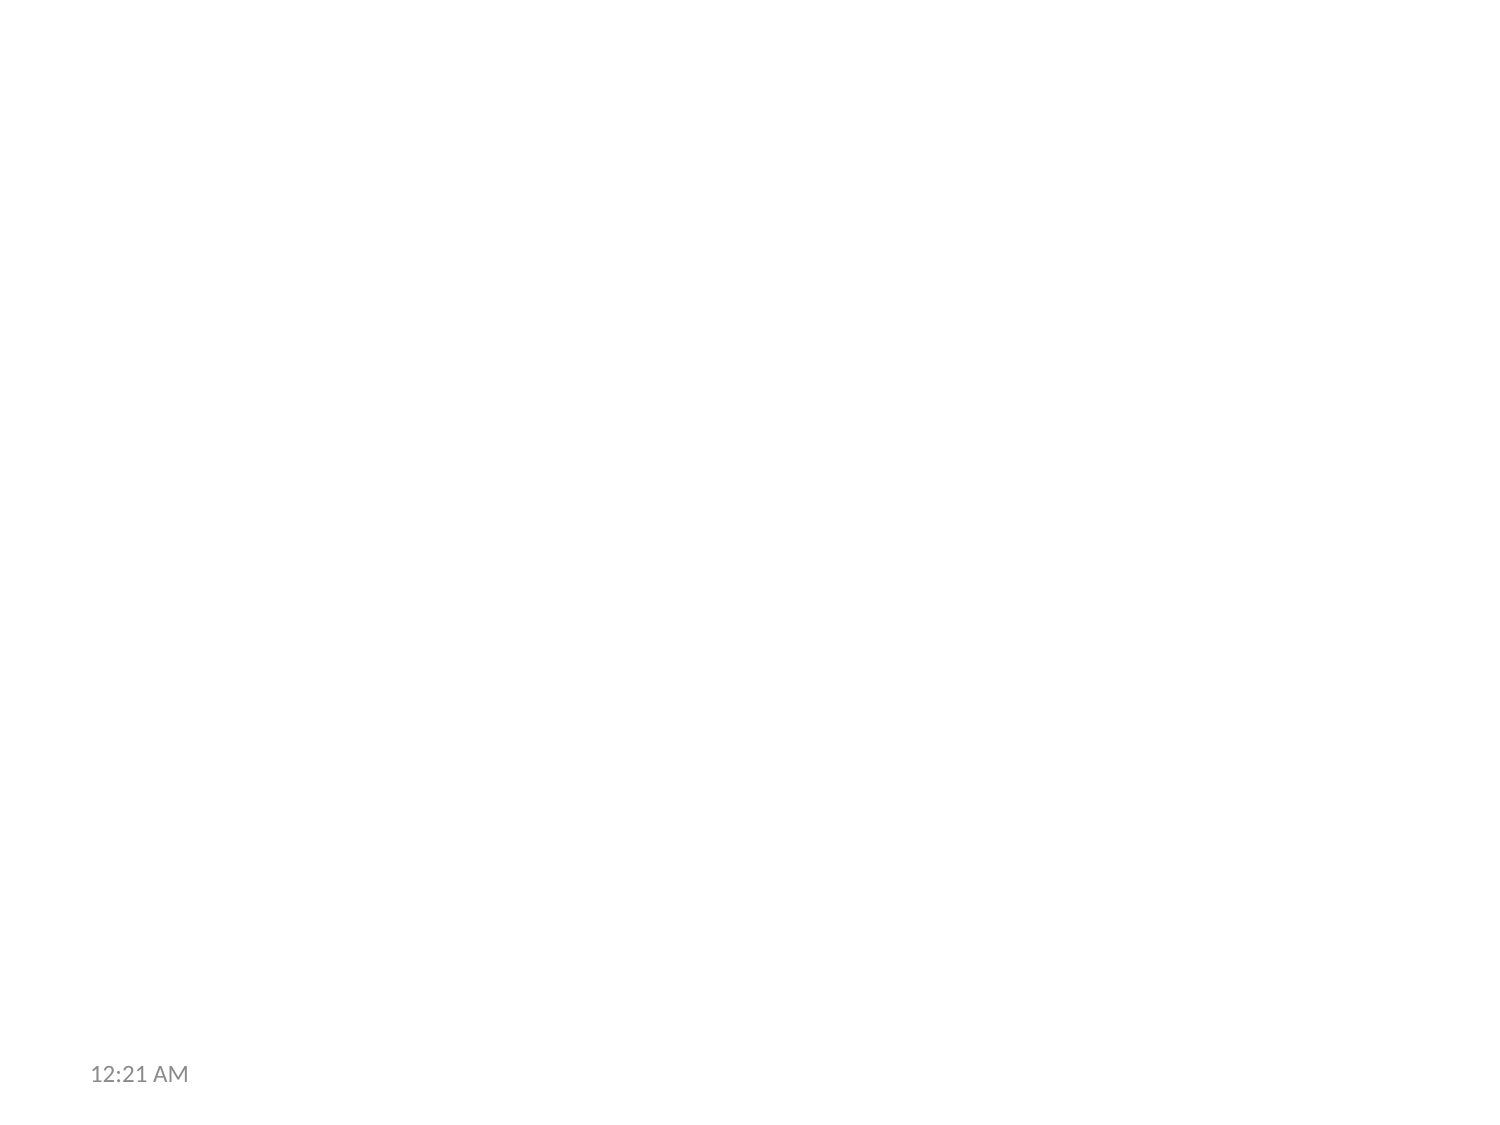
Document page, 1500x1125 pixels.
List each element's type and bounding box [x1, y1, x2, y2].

slide_number [75, 1042, 425, 1103]
